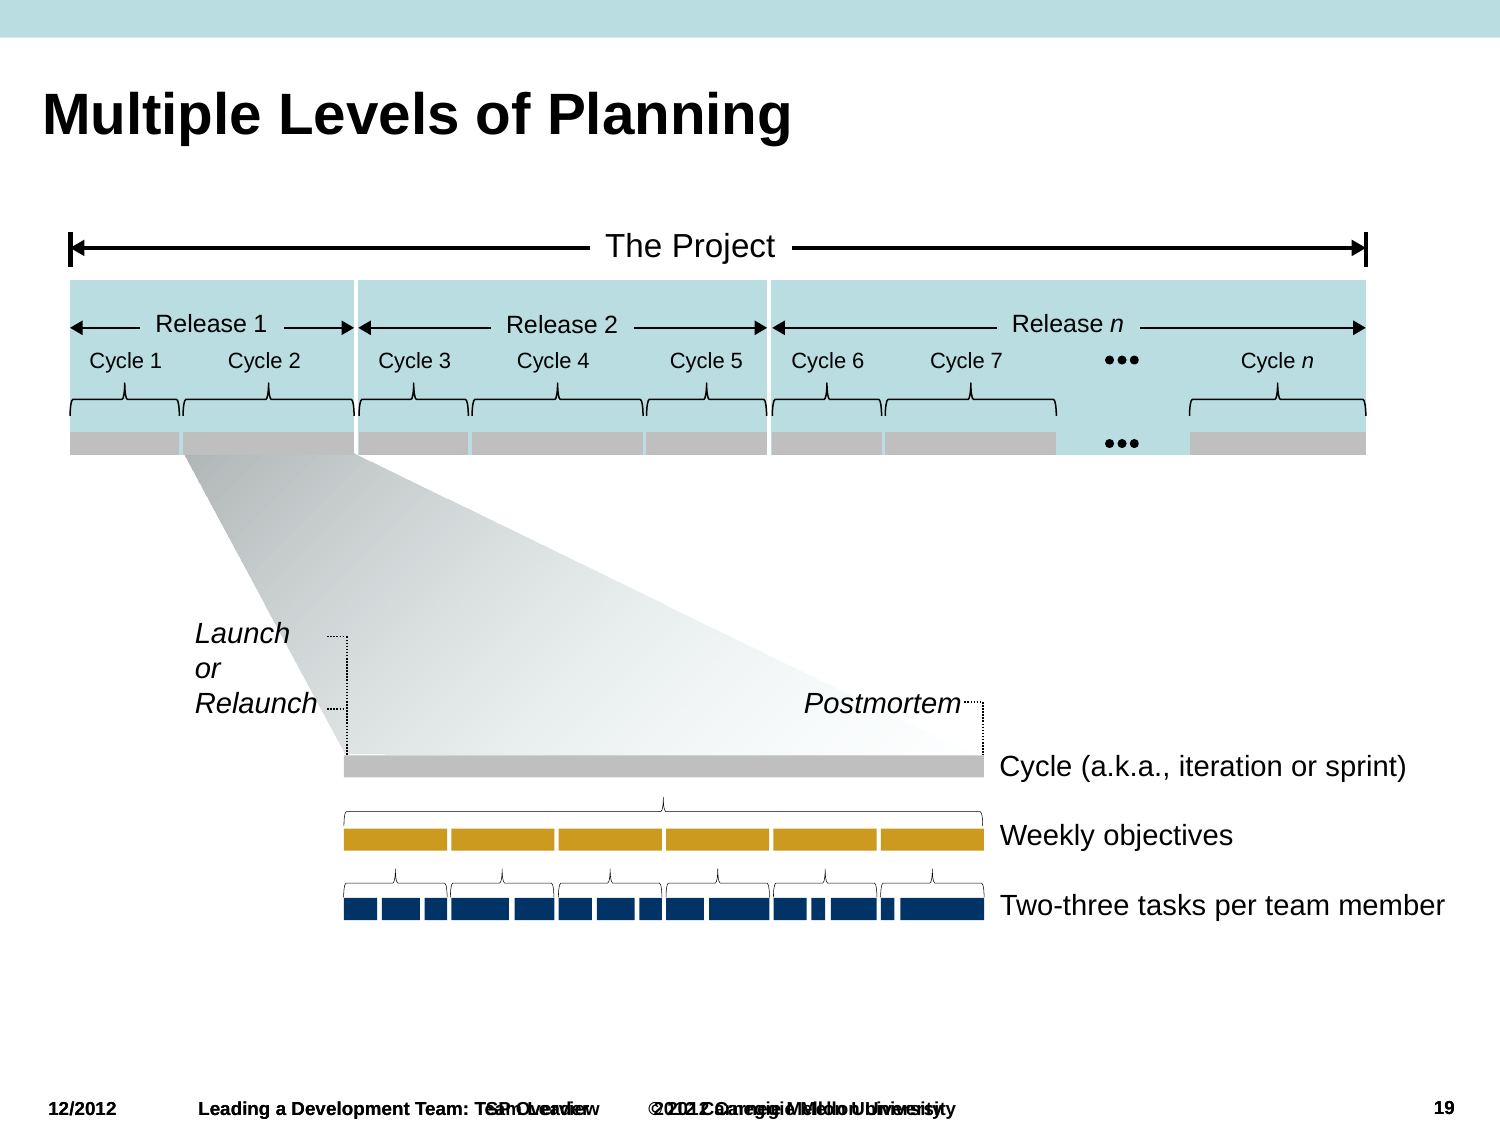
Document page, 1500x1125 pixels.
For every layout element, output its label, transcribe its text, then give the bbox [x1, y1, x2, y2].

picture [48, 214, 1388, 455]
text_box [179, 606, 1462, 930]
text_box [189, 463, 667, 605]
title Multiple Levels of Planning [42, 89, 1438, 147]
